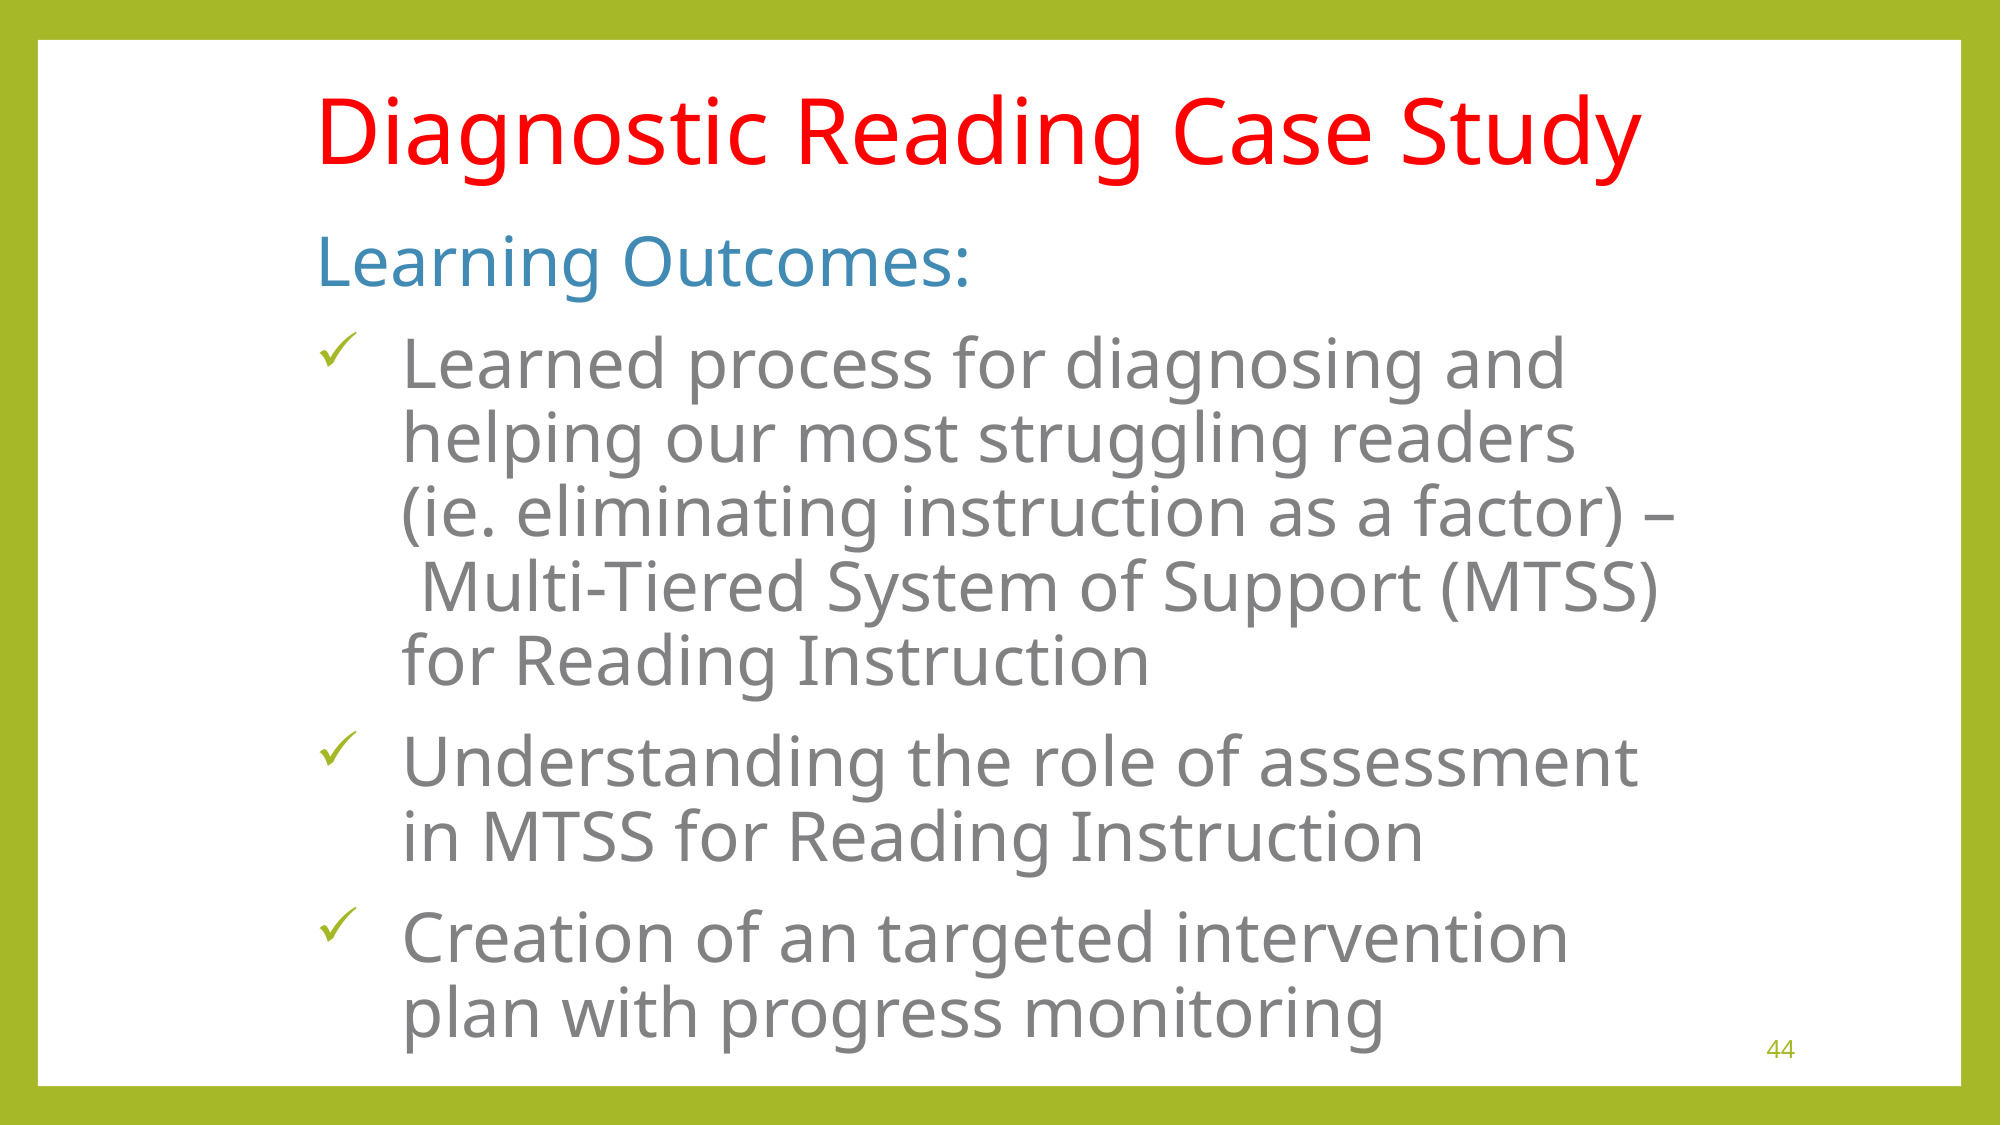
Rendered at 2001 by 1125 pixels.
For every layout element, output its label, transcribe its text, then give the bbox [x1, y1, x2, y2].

list Learning Outcomes: Learned process for diagnosing and helping our most struggling readers (ie. eliminating instruction as a factor) – Multi-Tiered System of Support (MTSS) for Reading Instruction Understanding the role of assessment in MTSS for Reading Instruction Creation of an targeted intervention plan with progress monitoring [283, 219, 1699, 1125]
slide_number 44 [1530, 1020, 1811, 1081]
title Diagnostic Reading Case Study [297, 49, 1685, 219]
